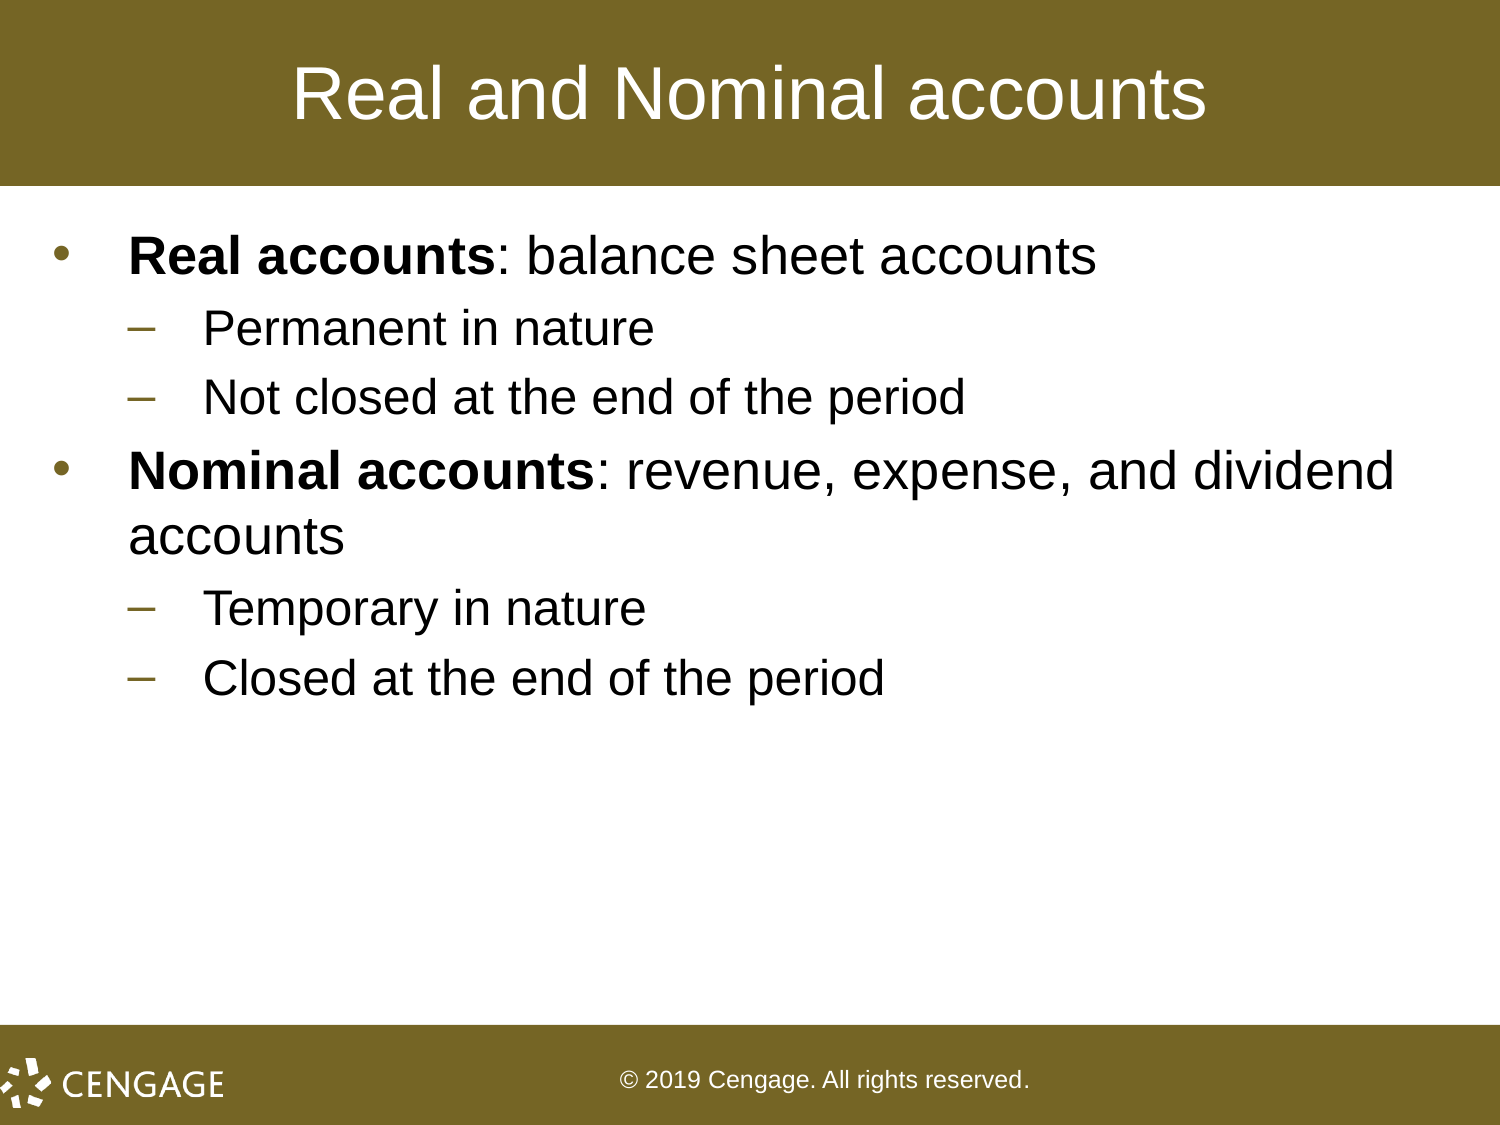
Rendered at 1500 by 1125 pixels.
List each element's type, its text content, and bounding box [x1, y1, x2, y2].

picture [0, 1058, 223, 1108]
list Real accounts: balance sheet accounts Permanent in nature Not closed at the end of the period Nominal accounts: revenue, expense, and dividend accounts Temporary in nature Closed at the end of the period [37, 212, 1475, 1005]
title Real and Nominal accounts [7, 4, 1493, 175]
